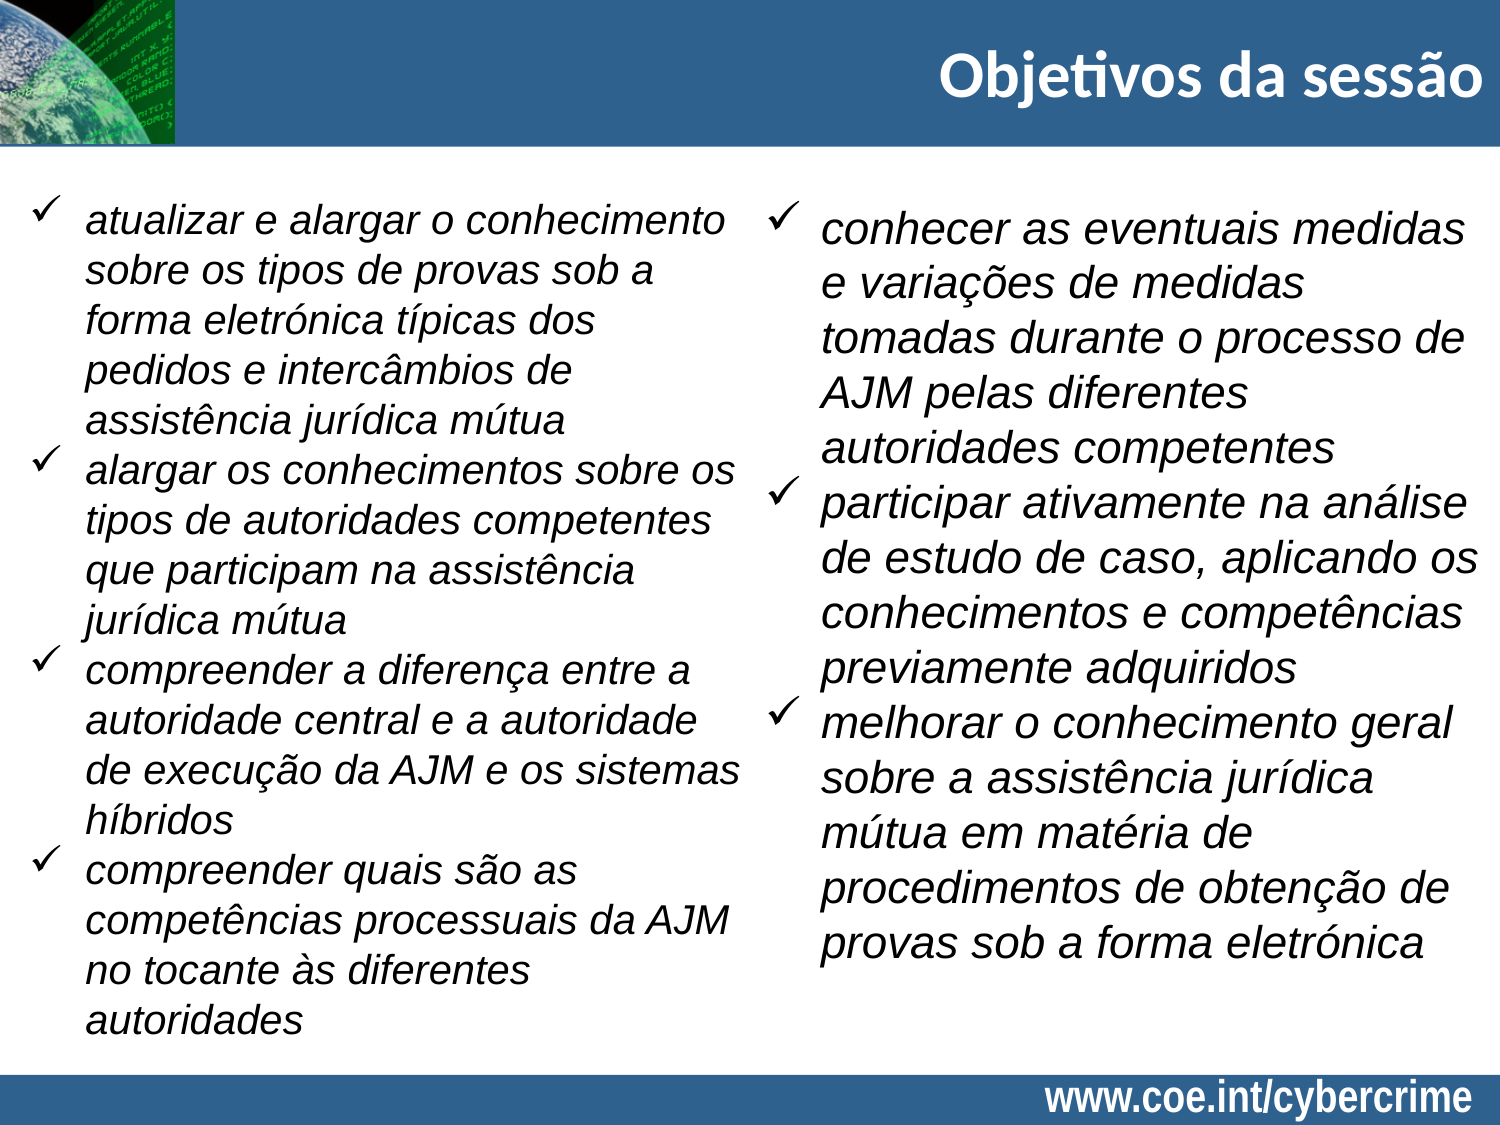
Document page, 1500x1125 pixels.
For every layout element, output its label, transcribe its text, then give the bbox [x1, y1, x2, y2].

text_box conhecer as eventuais medidas e variações de medidas tomadas durante o processo de AJM pelas diferentes autoridades competentes participar ativamente na análise de estudo de caso, aplicando os conhecimentos e competências previamente adquiridos melhorar o conhecimento geral sobre a assistência jurídica mútua em matéria de procedimentos de obtenção de provas sob a forma eletrónica [749, 190, 1500, 1031]
text_box www.coe.int/cybercrime [1030, 1059, 1500, 1125]
text_box [0, 1073, 1030, 1125]
picture [0, 0, 175, 144]
text_box Objetivos da sessão [177, 0, 1500, 149]
text_box atualizar e alargar o conhecimento sobre os tipos de provas sob a forma eletrónica típicas dos pedidos e intercâmbios de assistência jurídica mútua alargar os conhecimentos sobre os tipos de autoridades competentes que participam na assistência jurídica mútua compreender a diferença entre a autoridade central e a autoridade de execução da AJM e os sistemas híbridos compreender quais são as competências processuais da AJM no tocante às diferentes autoridades [14, 185, 765, 1051]
